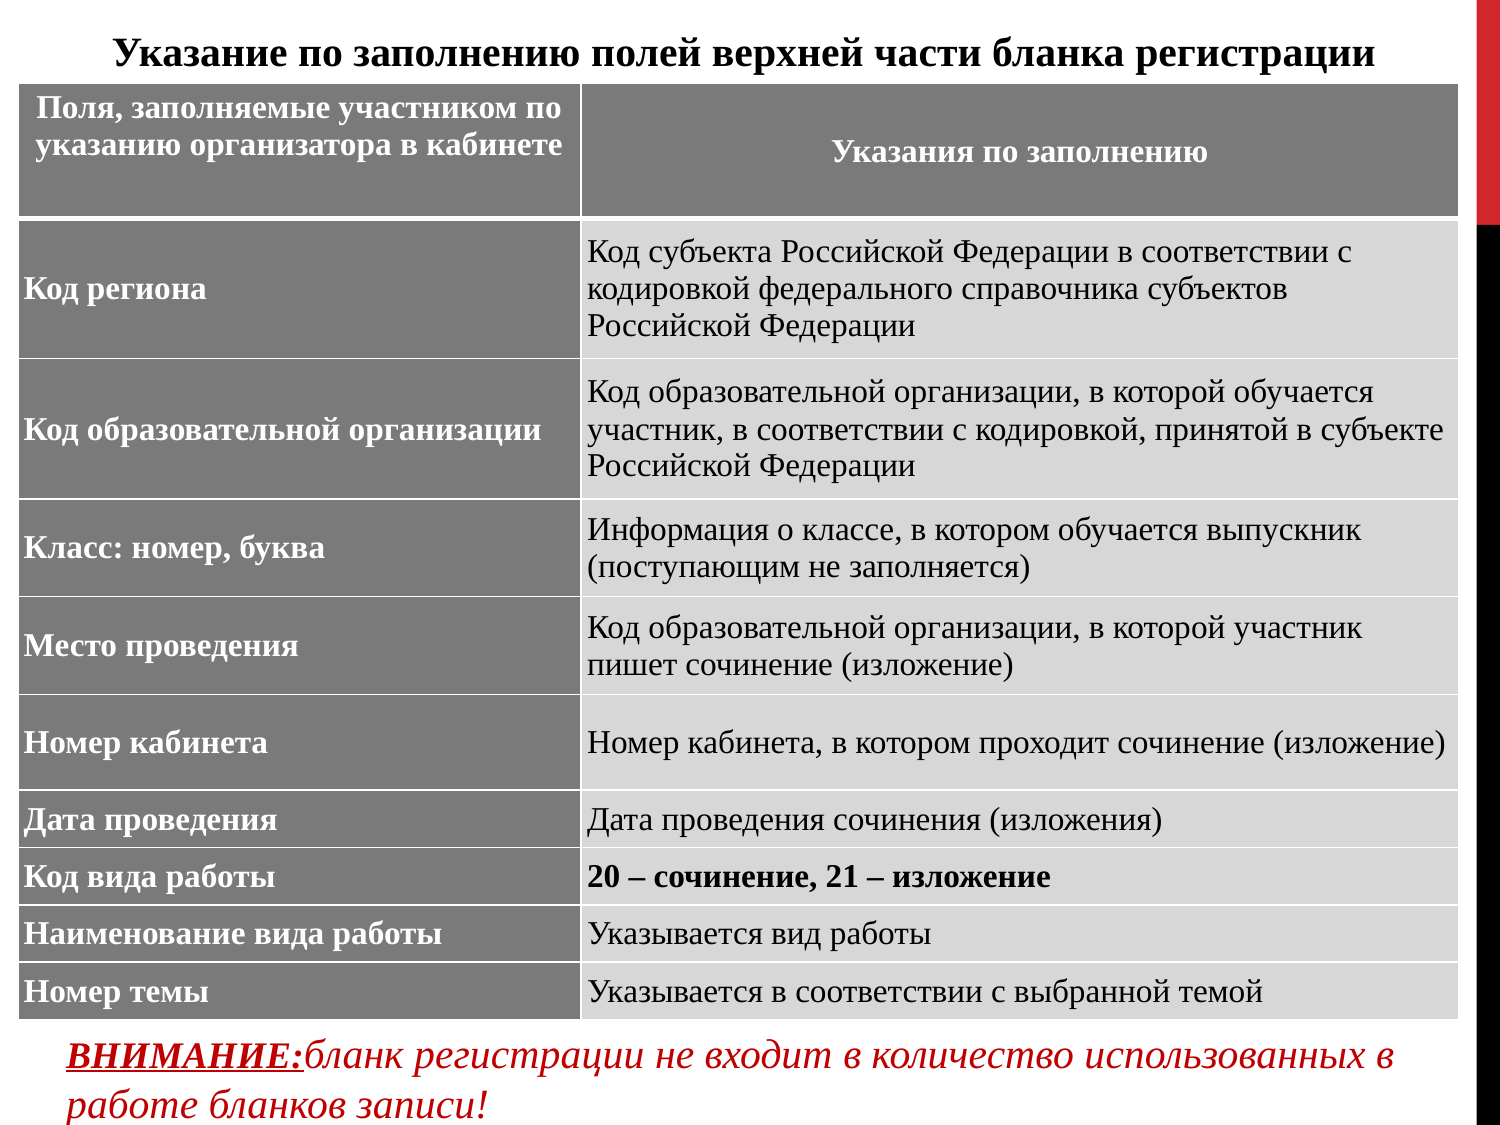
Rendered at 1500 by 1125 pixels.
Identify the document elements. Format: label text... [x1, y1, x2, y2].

table_cell Код региона [19, 221, 580, 358]
table_cell Код вида работы [19, 848, 580, 904]
table_cell Номер кабинета [19, 695, 580, 789]
table_header Поля, заполняемые участником по указанию организатора в кабинете [19, 84, 580, 216]
table_cell Код образовательной организации [19, 359, 580, 498]
table_header Указания по заполнению [582, 84, 1458, 216]
table_cell Код образовательной организации, в которой участник пишет сочинение (изложение) [582, 597, 1458, 694]
table_cell Класс: номер, буква [19, 500, 580, 596]
table_cell Наименование вида работы [19, 906, 580, 961]
table_cell Дата проведения [19, 791, 580, 847]
table_cell Код образовательной организации, в которой обучается участник, в соответствии с кодировкой, принятой в субъекте Российской Федерации [582, 359, 1458, 498]
text_box ВНИМАНИЕ:бланк регистрации не входит в количество использованных в работе бланков записи! [51, 1018, 1447, 1125]
text_box Указание по заполнению полей верхней части бланка регистрации [41, 17, 1447, 83]
table_cell Код субъекта Российской Федерации в соответствии с кодировкой федерального справочника субъектов Российской Федерации [582, 221, 1458, 358]
table_cell Место проведения [19, 597, 580, 694]
table_cell Указывается вид работы [582, 906, 1458, 961]
table_cell Информация о классе, в котором обучается выпускник (поступающим не заполняется) [582, 500, 1458, 596]
table_cell 20 – сочинение, 21 – изложение [582, 848, 1458, 904]
table_cell Указывается в соответствии с выбранной темой [582, 963, 1458, 1019]
table_cell Номер кабинета, в котором проходит сочинение (изложение) [582, 695, 1458, 789]
table_cell Дата проведения сочинения (изложения) [582, 791, 1458, 847]
table_cell Номер темы [19, 963, 580, 1019]
